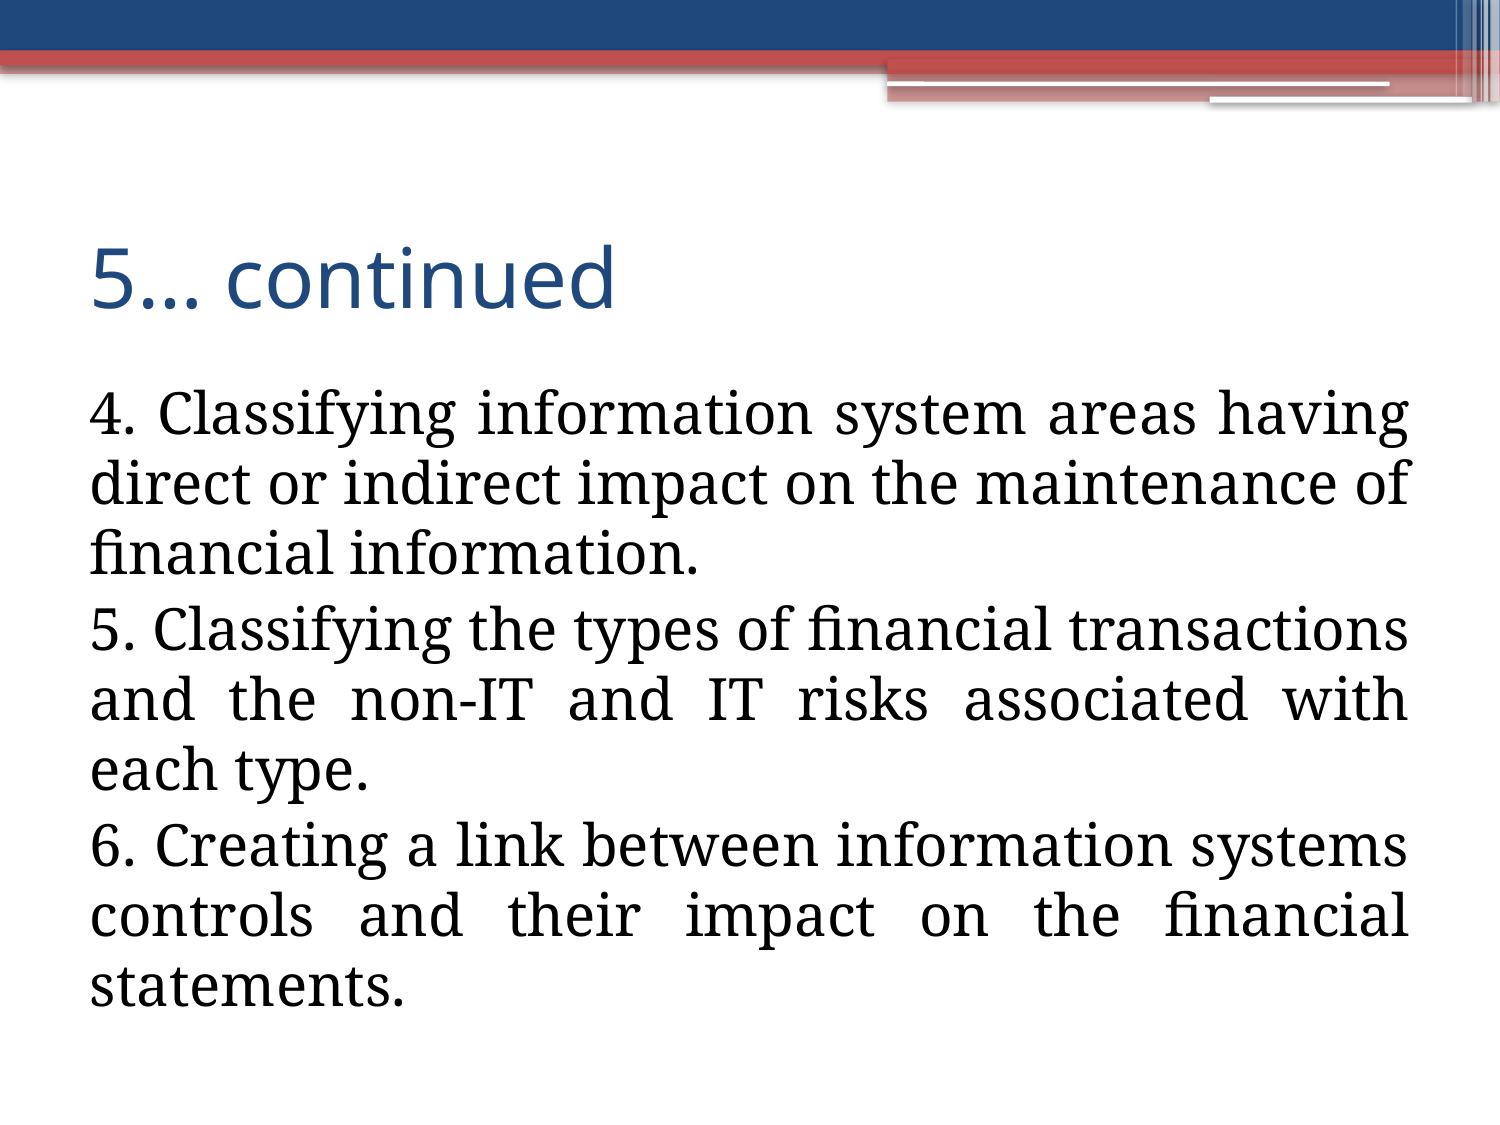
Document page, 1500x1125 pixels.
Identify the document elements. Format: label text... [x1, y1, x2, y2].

title 5… continued [75, 187, 1425, 363]
list 4. Classifying information system areas having direct or indirect impact on the maintenance of financial information. 5. Classifying the types of financial transactions and the non-IT and IT risks associated with each type. 6. Creating a link between information systems controls and their impact on the financial statements. [75, 368, 1425, 1079]
